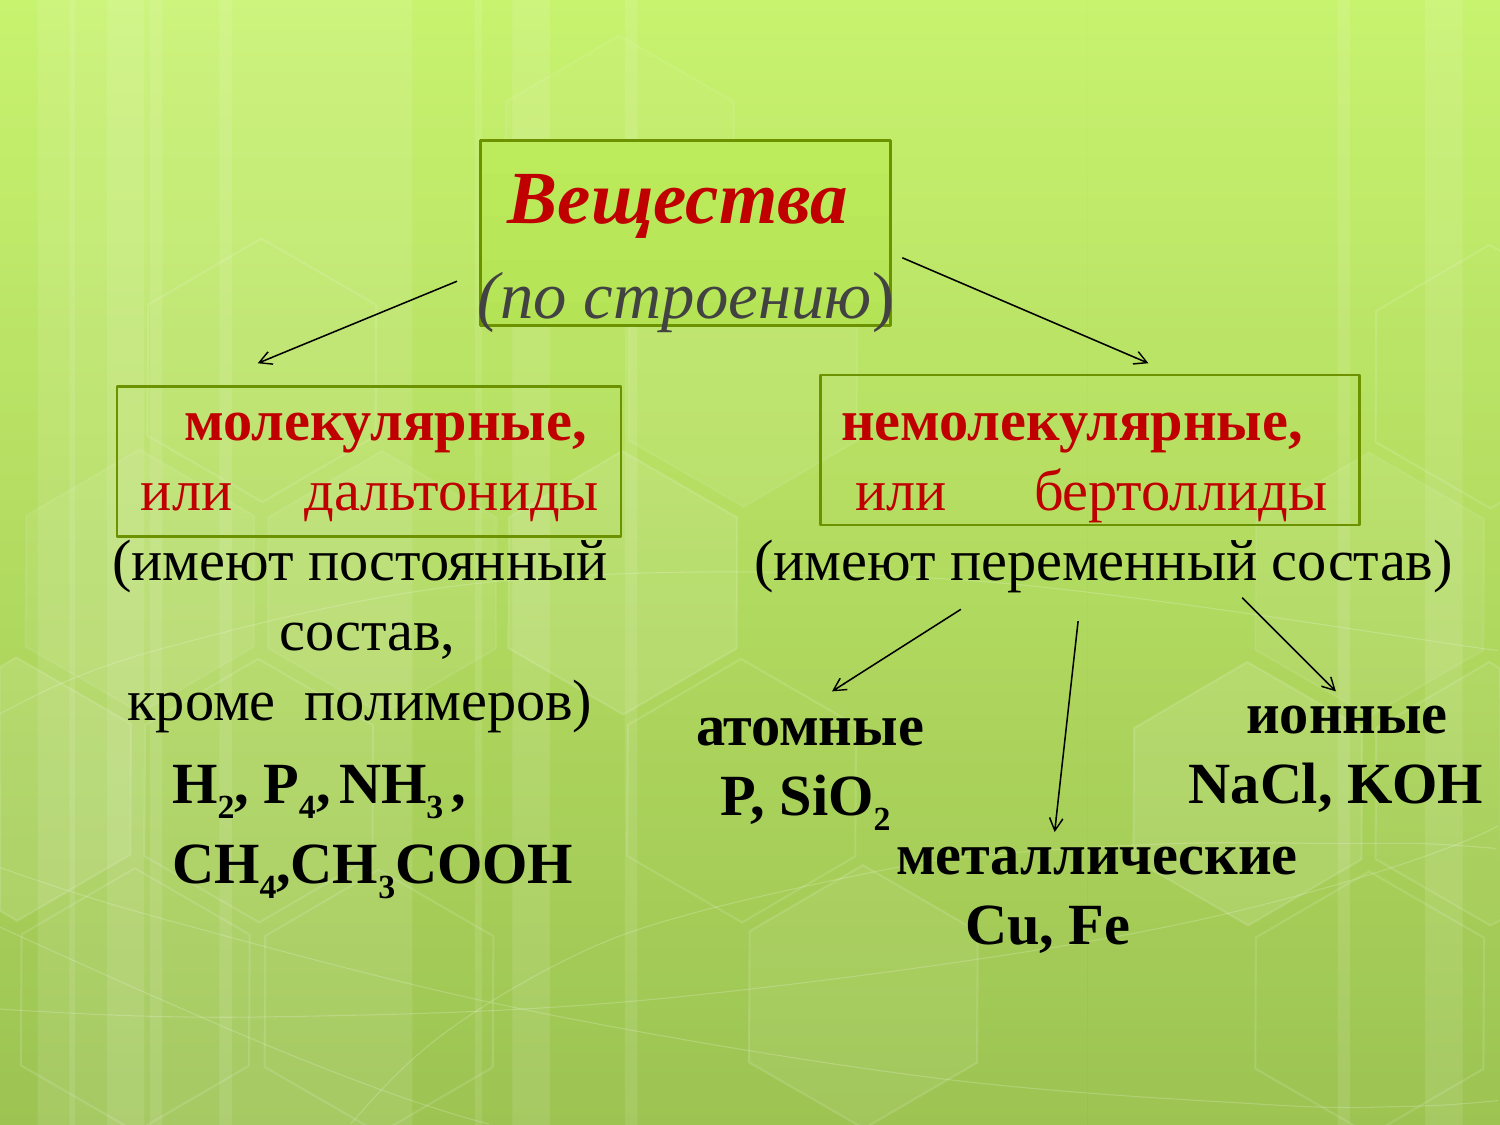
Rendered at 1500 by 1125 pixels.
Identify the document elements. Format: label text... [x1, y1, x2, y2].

text_box молекулярные, или дальтониды (имеют постоянный состав, кроме полимеров) [10, 374, 623, 810]
text_box ионные [1231, 667, 1463, 738]
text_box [902, 257, 1149, 364]
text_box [1241, 597, 1337, 692]
text_box атомные [681, 679, 939, 765]
text_box Cu, Fe [950, 878, 1145, 964]
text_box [831, 609, 962, 692]
text_box [819, 374, 1361, 526]
text_box NaCl, KOH [1173, 738, 1498, 823]
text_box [960, 714, 1173, 739]
text_box металлические [881, 808, 1328, 894]
subtitle Вещества (по строению) [70, 140, 1286, 429]
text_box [257, 280, 458, 364]
text_box P, SiO2 [705, 750, 906, 845]
text_box H2, P4, NH3 , CH4,CH3COOH [157, 738, 589, 913]
text_box немолекулярные, или бертоллиды (имеют переменный состав) [695, 374, 1469, 670]
